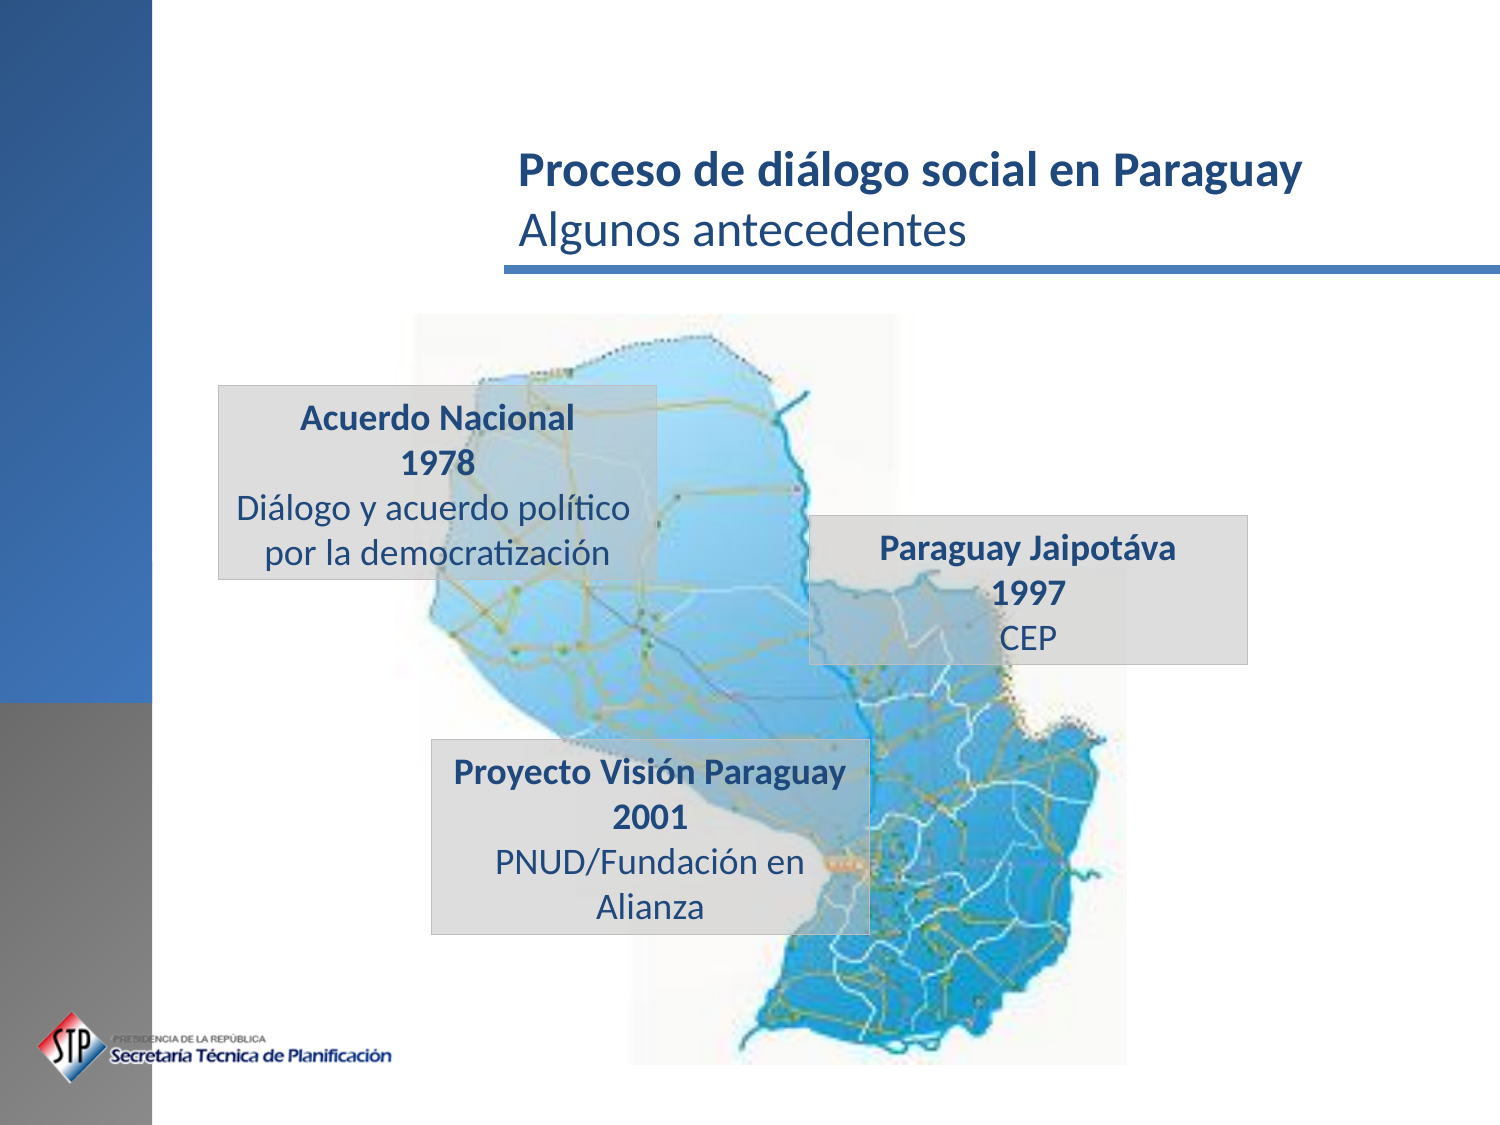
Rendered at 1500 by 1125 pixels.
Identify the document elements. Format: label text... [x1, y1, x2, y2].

text_box Acuerdo Nacional 1978 Diálogo y acuerdo político por la democratización [218, 385, 390, 580]
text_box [1131, 349, 1432, 1017]
text_box [0, 0, 154, 705]
text_box Proceso de diálogo social en Paraguay Algunos antecedentes [503, 128, 1489, 264]
text_box [0, 705, 154, 1125]
picture [34, 314, 1127, 1087]
